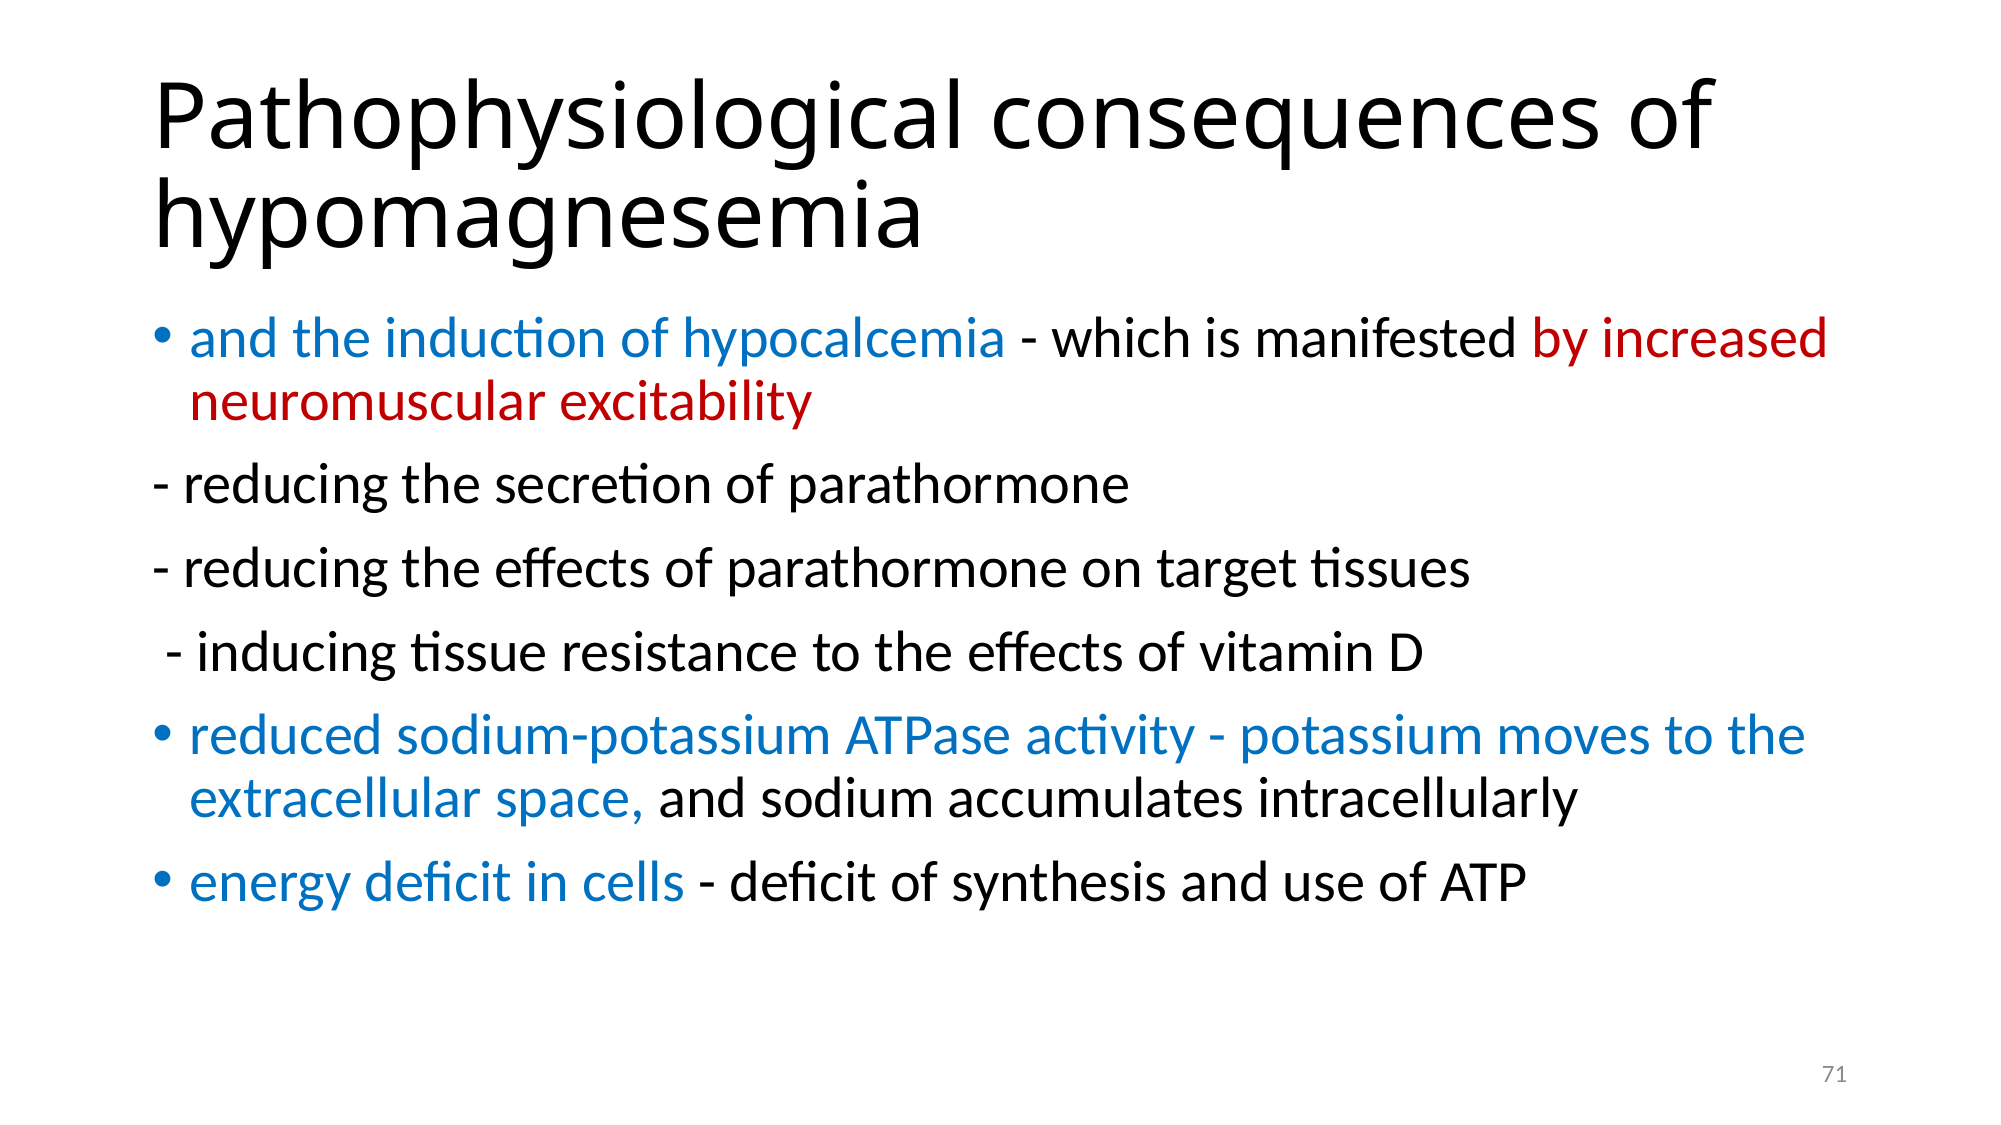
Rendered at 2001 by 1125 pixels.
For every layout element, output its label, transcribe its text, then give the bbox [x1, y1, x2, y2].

title Pathophysiological consequences of hypomagnesemia [137, 59, 1863, 278]
list and the induction of hypocalcemia - which is manifested by increased neuromuscular excitability - reducing the secretion of parathormone - reducing the effects of parathormone on target tissues - inducing tissue resistance to the effects of vitamin D reduced sodium-potassium ATPase activity - potassium moves to the extracellular space, and sodium accumulates intracellularly energy deficit in cells - deficit of synthesis and use of ATP [137, 299, 1863, 1014]
slide_number 71 [1412, 1042, 1863, 1103]
